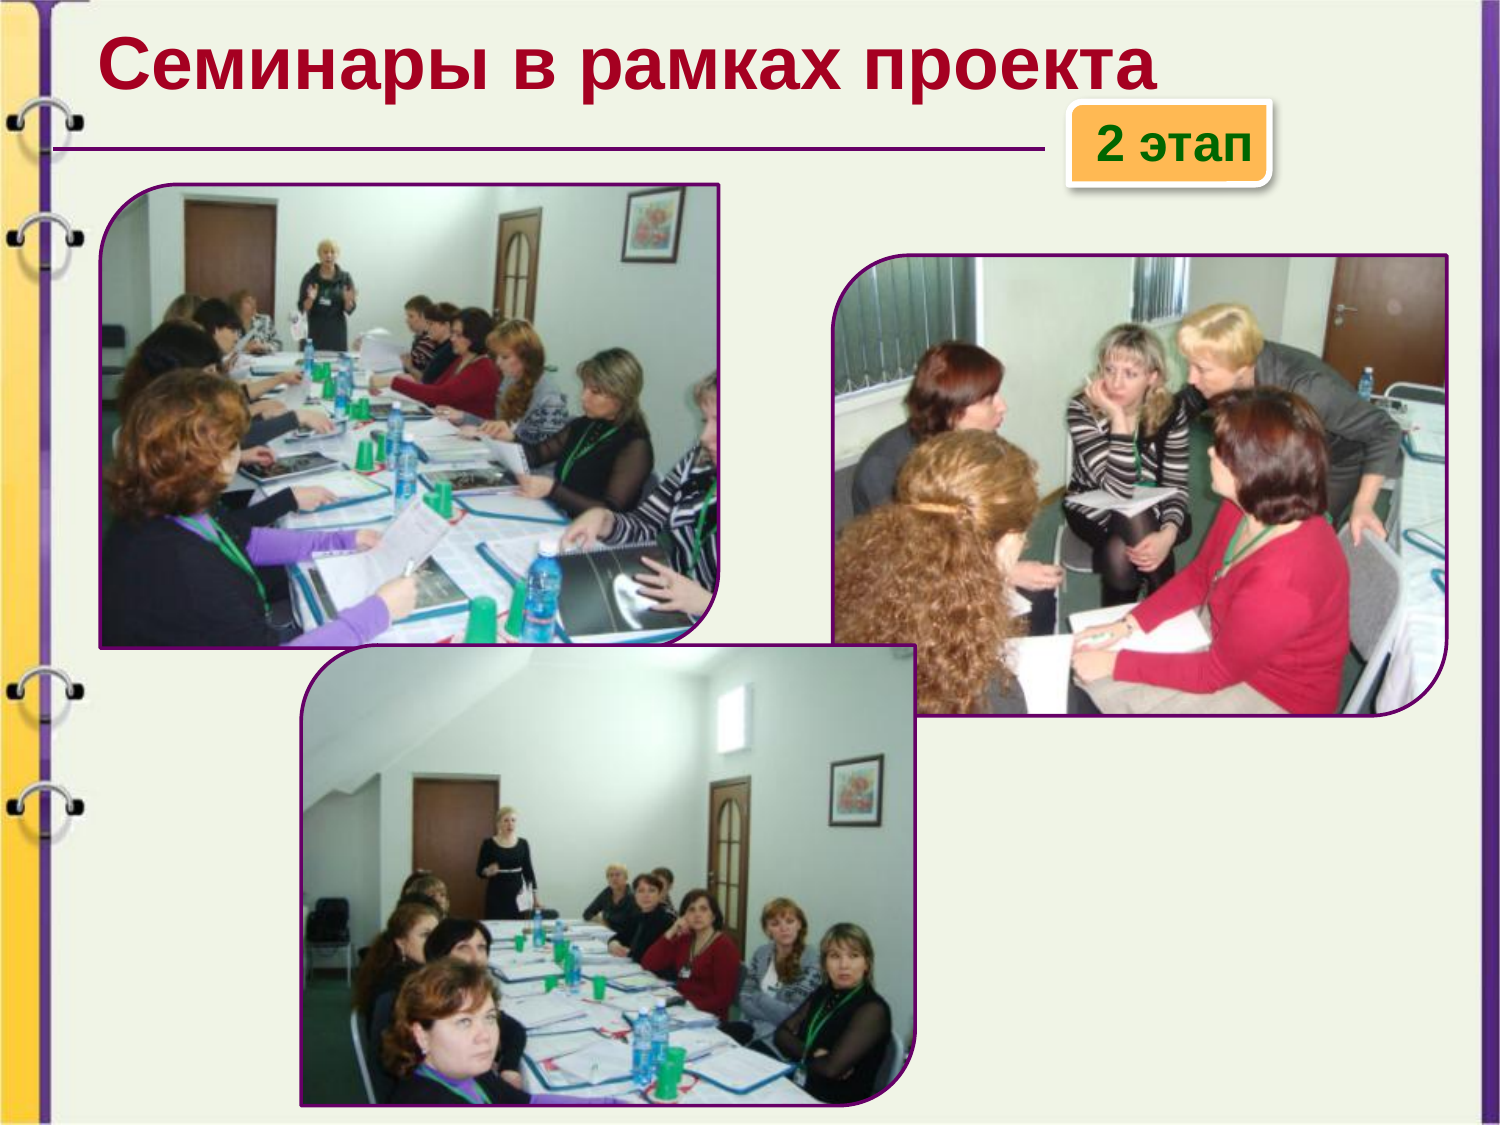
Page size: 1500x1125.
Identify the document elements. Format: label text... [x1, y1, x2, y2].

text_box [1065, 98, 1273, 188]
text_box Семинары в рамках проекта [82, 7, 1471, 112]
picture [0, 0, 1500, 1125]
text_box 2 этап [1081, 101, 1269, 179]
